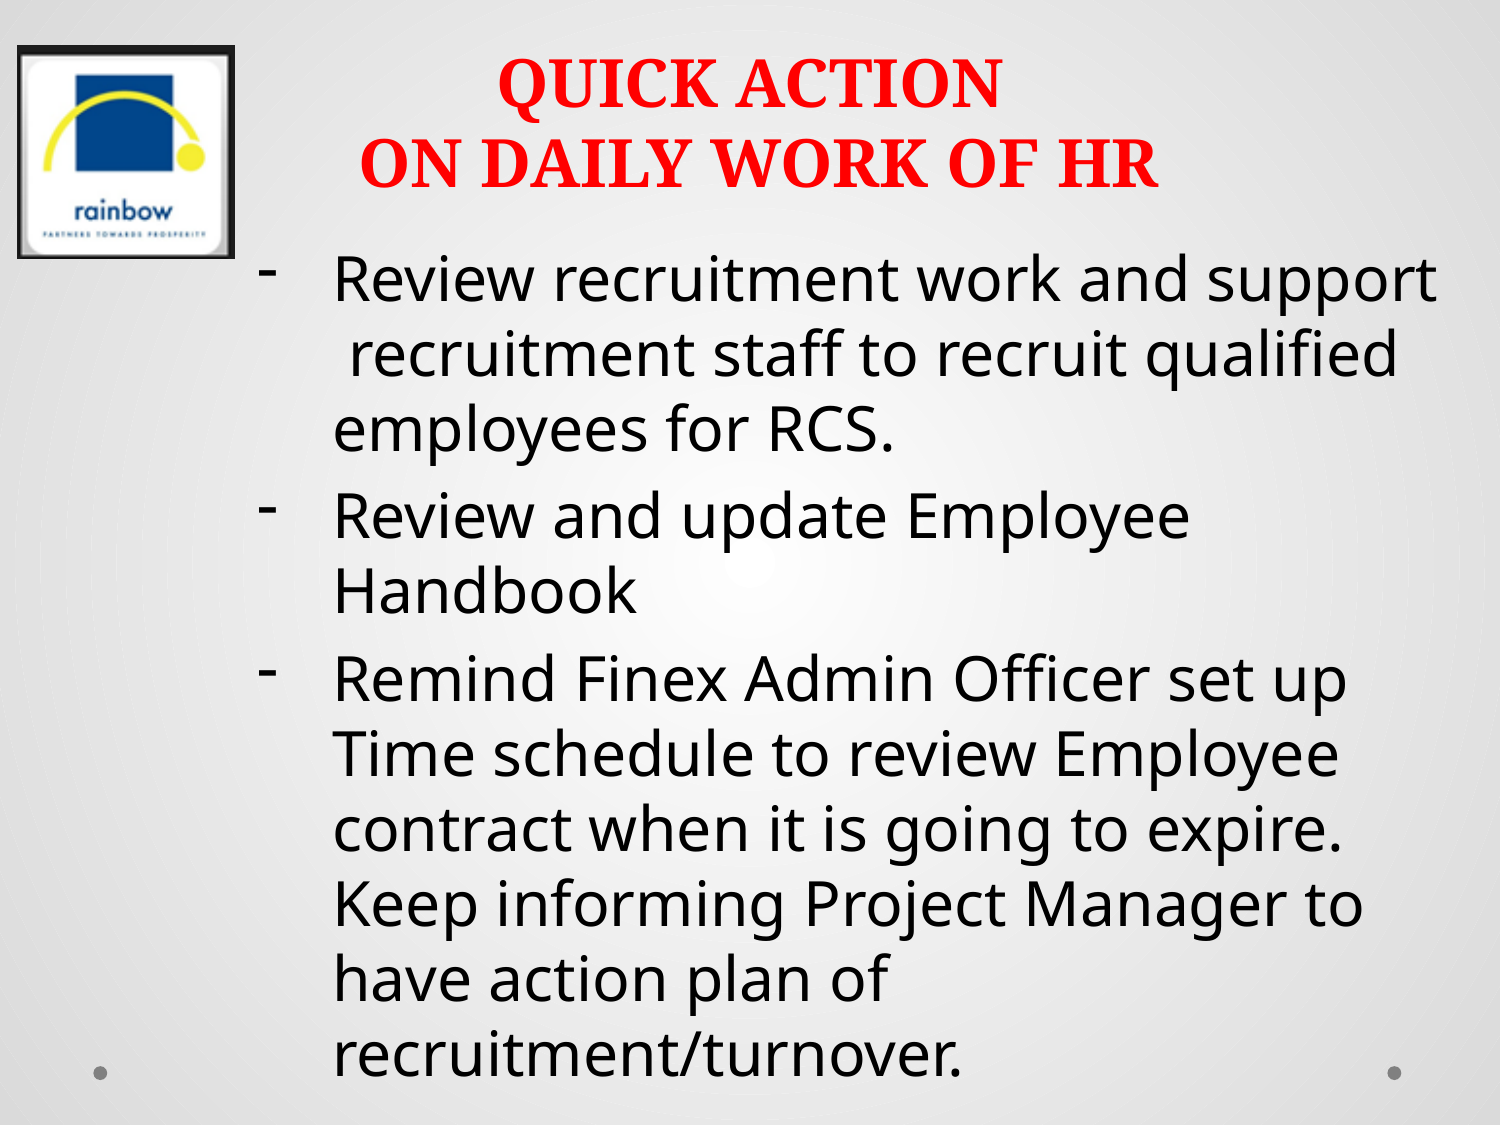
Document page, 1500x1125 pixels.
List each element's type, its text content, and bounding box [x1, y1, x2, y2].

picture [17, 45, 235, 259]
subtitle Review recruitment work and support recruitment staff to recruit qualified employees for RCS. Review and update Employee Handbook Remind Finex Admin Officer set up Time schedule to review Employee contract when it is going to expire. Keep informing Project Manager to have action plan of recruitment/turnover. [242, 231, 1471, 1071]
title QUICK ACTION ON DAILY WORK OF HR [17, 30, 1500, 209]
